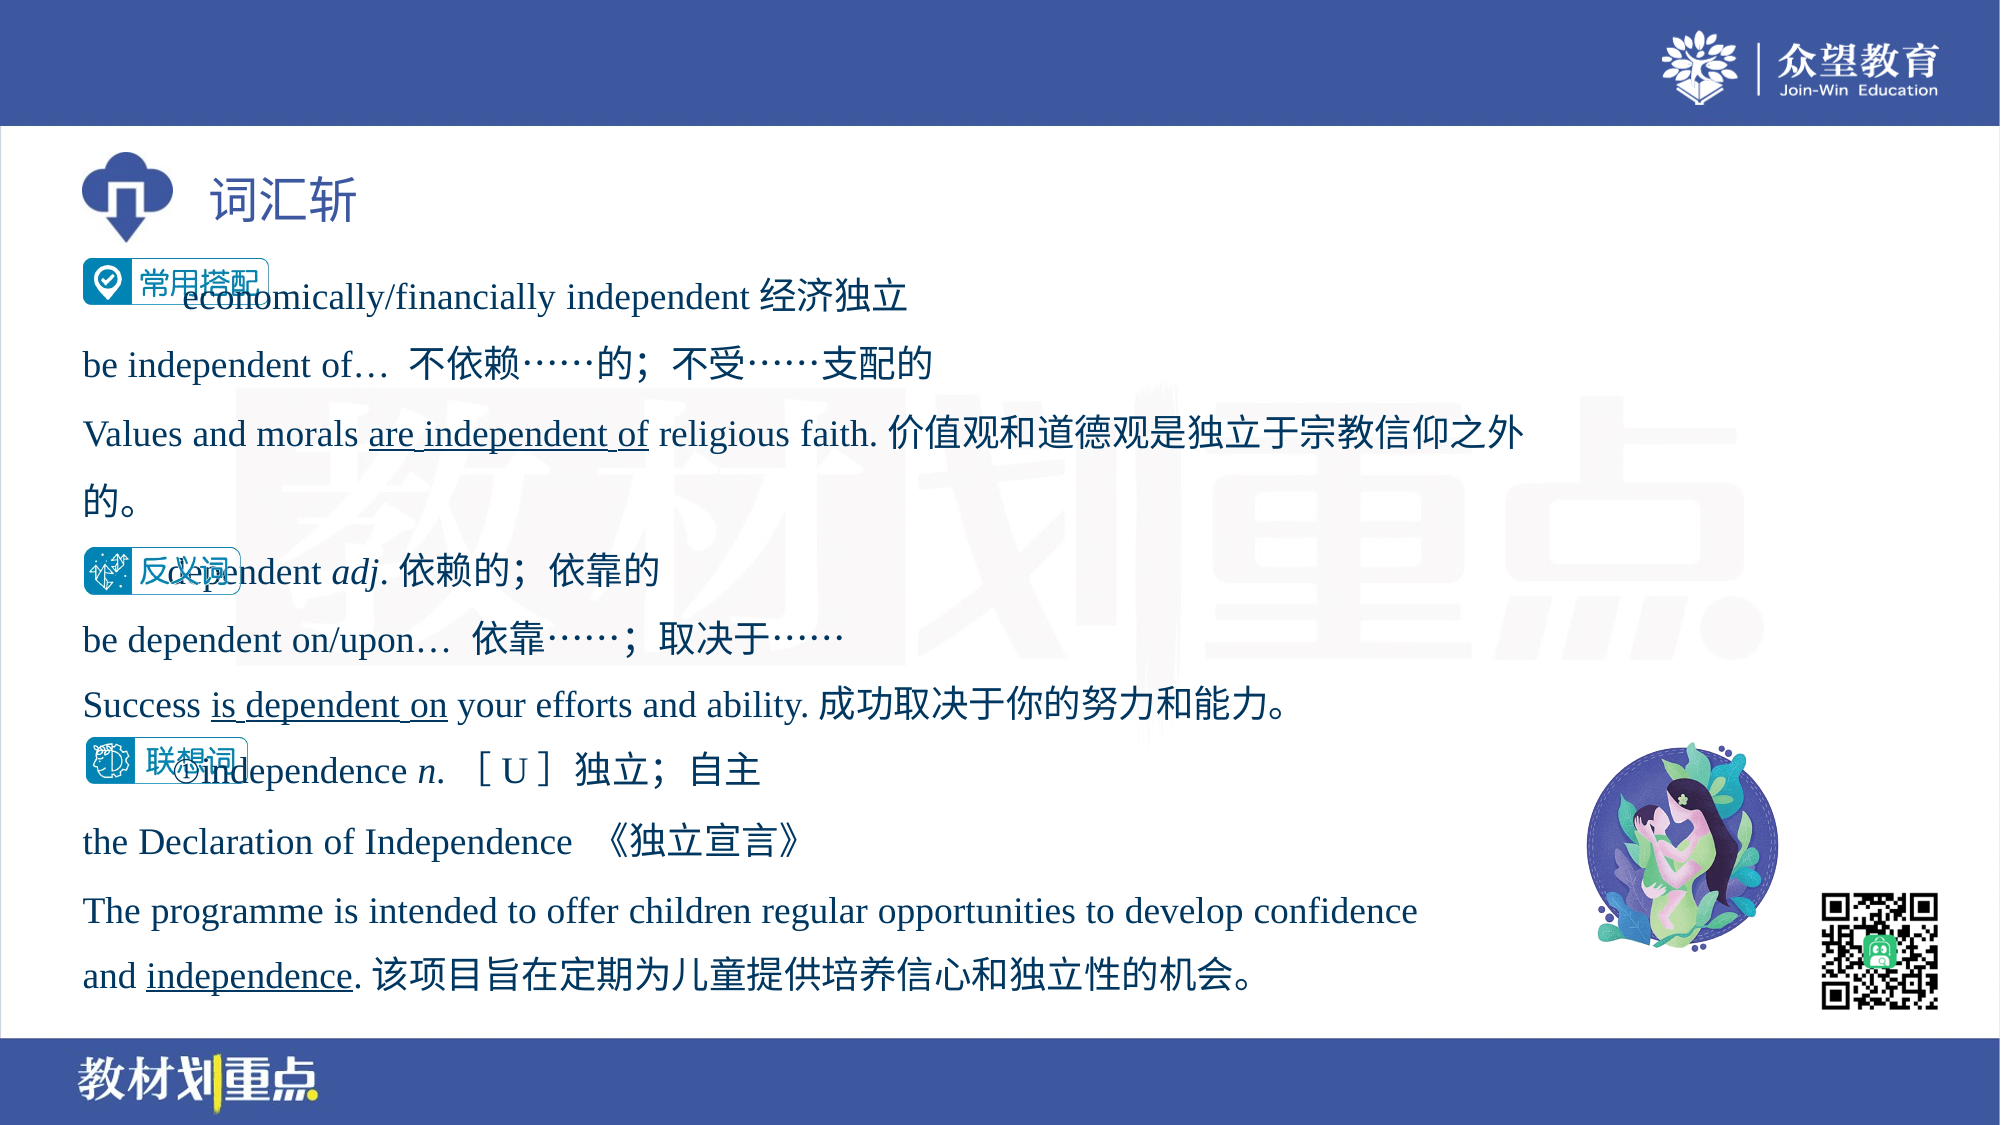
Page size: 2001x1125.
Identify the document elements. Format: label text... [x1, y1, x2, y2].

text_box ①independence n.［U］独立；自主 [82, 726, 1584, 784]
picture [0, 0, 2000, 1125]
text_box the Declaration of Independence 《独立宣言》 The programme is intended to offer children regular opportunities to develop confidence and independence.该项目旨在定期为儿童提供培养信心和独立性的机会。 [82, 793, 1584, 989]
